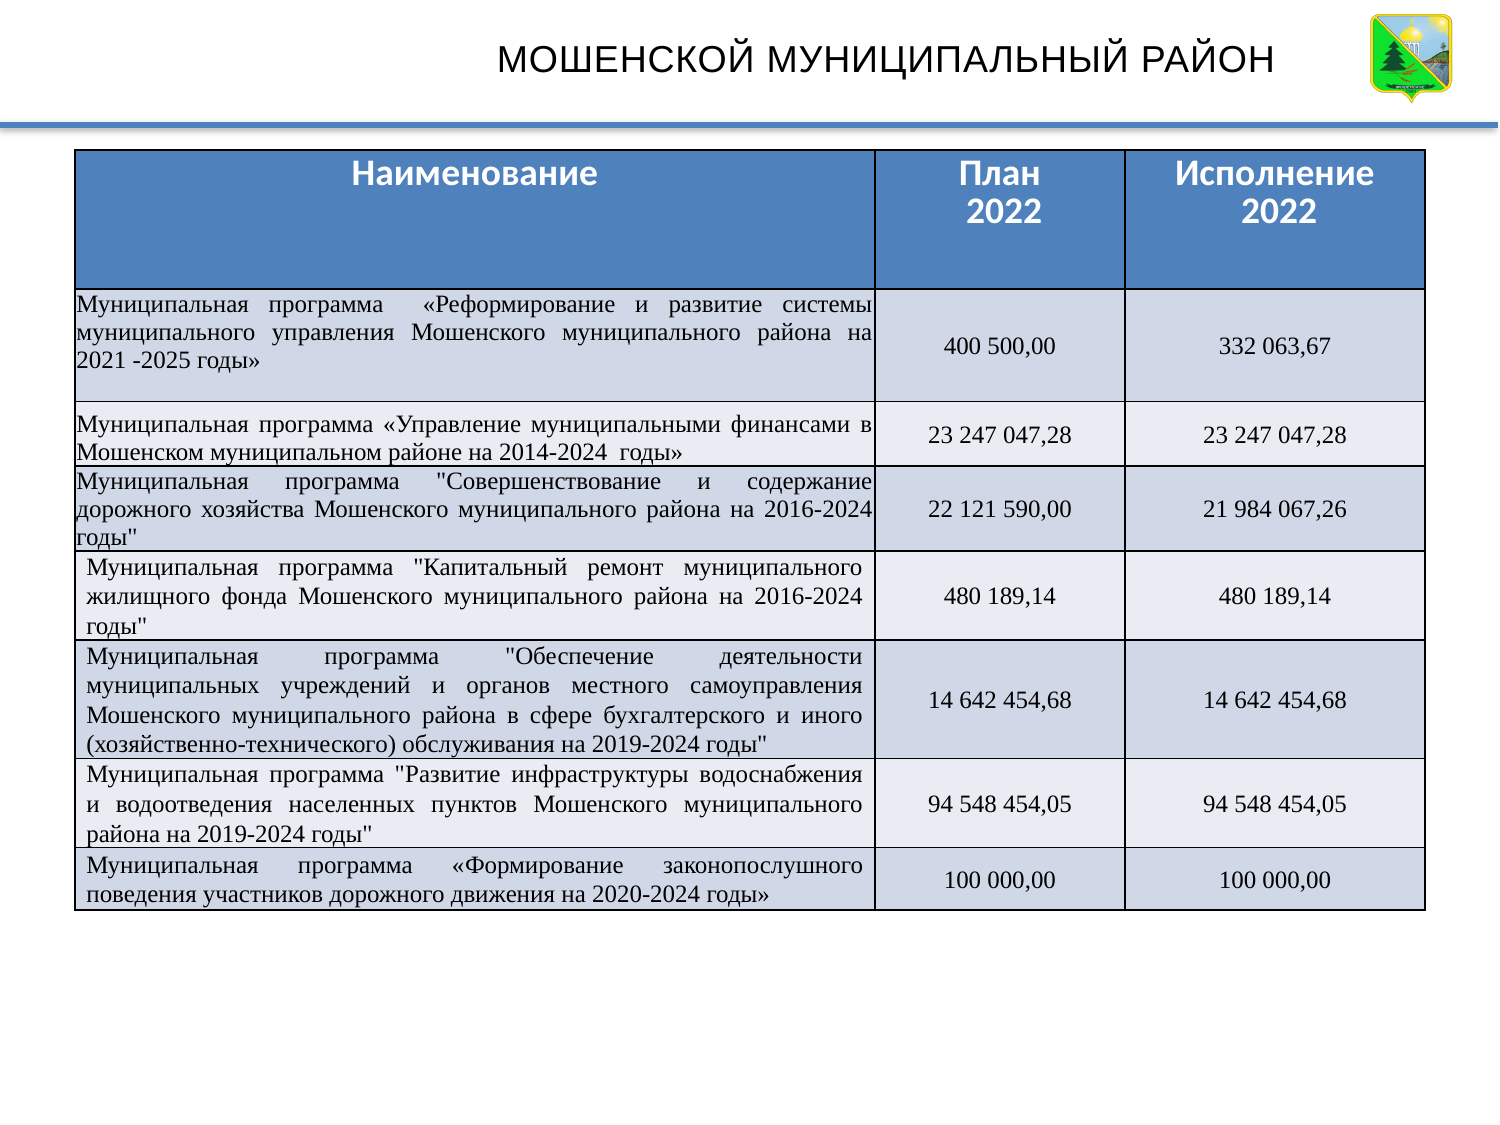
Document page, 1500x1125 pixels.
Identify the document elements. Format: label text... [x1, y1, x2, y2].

table_header Исполнение 2022 [1126, 151, 1424, 288]
table_cell 332 063,67 [1126, 290, 1424, 401]
table_cell 100 000,00 [1126, 848, 1424, 909]
table_cell 23 247 047,28 [1126, 402, 1424, 465]
table_cell 94 548 454,05 [1126, 759, 1424, 847]
table_cell Муниципальная программа "Развитие инфраструктуры водоснабжения и водоотведения населенных пунктов Мошенского муниципального района на 2019-2024 годы" [76, 759, 874, 847]
table_cell 480 189,14 [1126, 552, 1424, 639]
table_cell 14 642 454,68 [876, 641, 1124, 758]
table_cell 23 247 047,28 [876, 402, 1124, 465]
table_cell 100 000,00 [876, 848, 1124, 909]
table_cell Муниципальная программа "Обеспечение деятельности муниципальных учреждений и органов местного самоуправления Мошенского муниципального района в сфере бухгалтерского и иного (хозяйственно-технического) обслуживания на 2019-2024 годы" [76, 641, 874, 758]
table_cell Муниципальная программа "Капитальный ремонт муниципального жилищного фонда Мошенского муниципального района на 2016-2024 годы" [76, 552, 874, 639]
table_cell Муниципальная программа «Формирование законопослушного поведения участников дорожного движения на 2020-2024 годы» [76, 848, 874, 909]
table_cell 14 642 454,68 [1126, 641, 1424, 758]
table_cell 94 548 454,05 [876, 759, 1124, 847]
table_cell 21 984 067,26 [1126, 467, 1424, 550]
table_header План 2022 [876, 151, 1124, 288]
table_header Наименование [76, 151, 874, 288]
table_cell Муниципальная программа «Управление муниципальными финансами в Мошенском муниципальном районе на 2014-2024 годы» [76, 402, 874, 465]
table_cell Муниципальная программа «Реформирование и развитие системы муниципального управления Мошенского муниципального района на 2021 -2025 годы» [76, 290, 874, 401]
table_cell 480 189,14 [876, 552, 1124, 639]
table_cell 400 500,00 [876, 290, 1124, 401]
picture [1369, 12, 1453, 104]
table_cell Муниципальная программа "Совершенствование и содержание дорожного хозяйства Мошенского муниципального района на 2016-2024 годы" [76, 467, 874, 550]
text_box МОШЕНСКОЙ МУНИЦИПАЛЬНЫЙ РАЙОН [482, 27, 1364, 88]
table_cell 22 121 590,00 [876, 467, 1124, 550]
